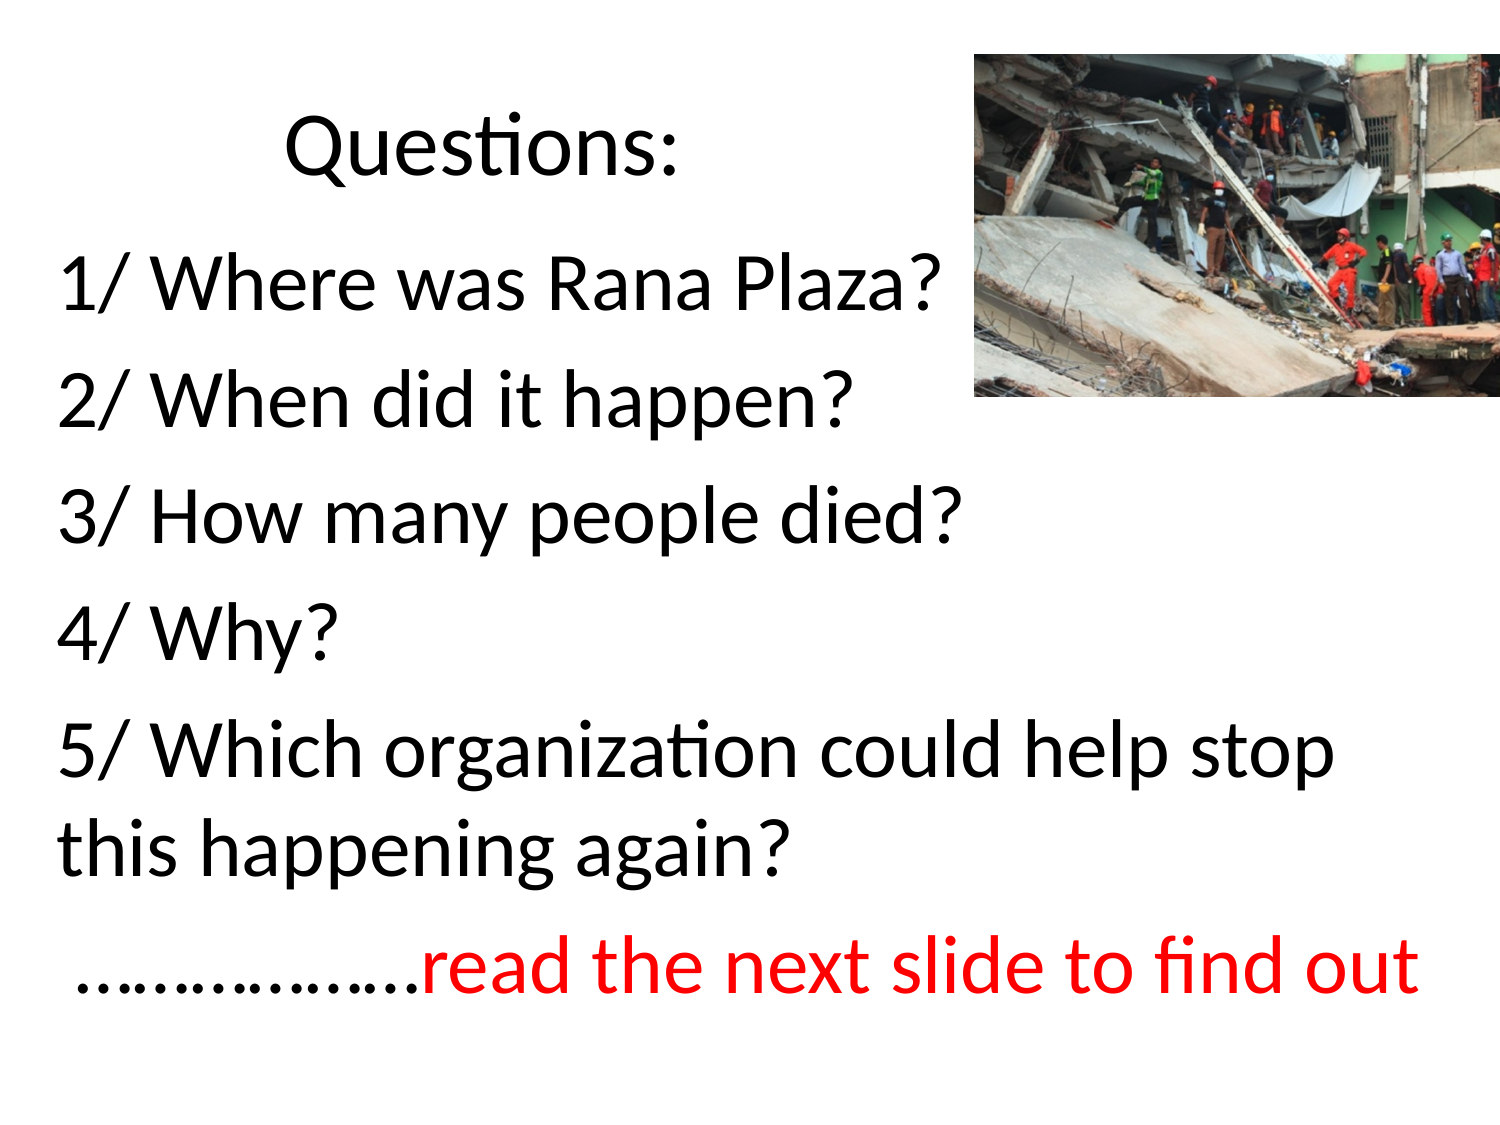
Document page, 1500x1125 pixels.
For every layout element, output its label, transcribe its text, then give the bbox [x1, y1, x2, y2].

list 1/ Where was Rana Plaza? 2/ When did it happen? 3/ How many people died? 4/ Why? 5/ Which organization could help stop this happening again? ………………read the next slide to find out [41, 219, 1459, 1094]
picture [974, 54, 1500, 397]
title Questions: [75, 45, 892, 219]
